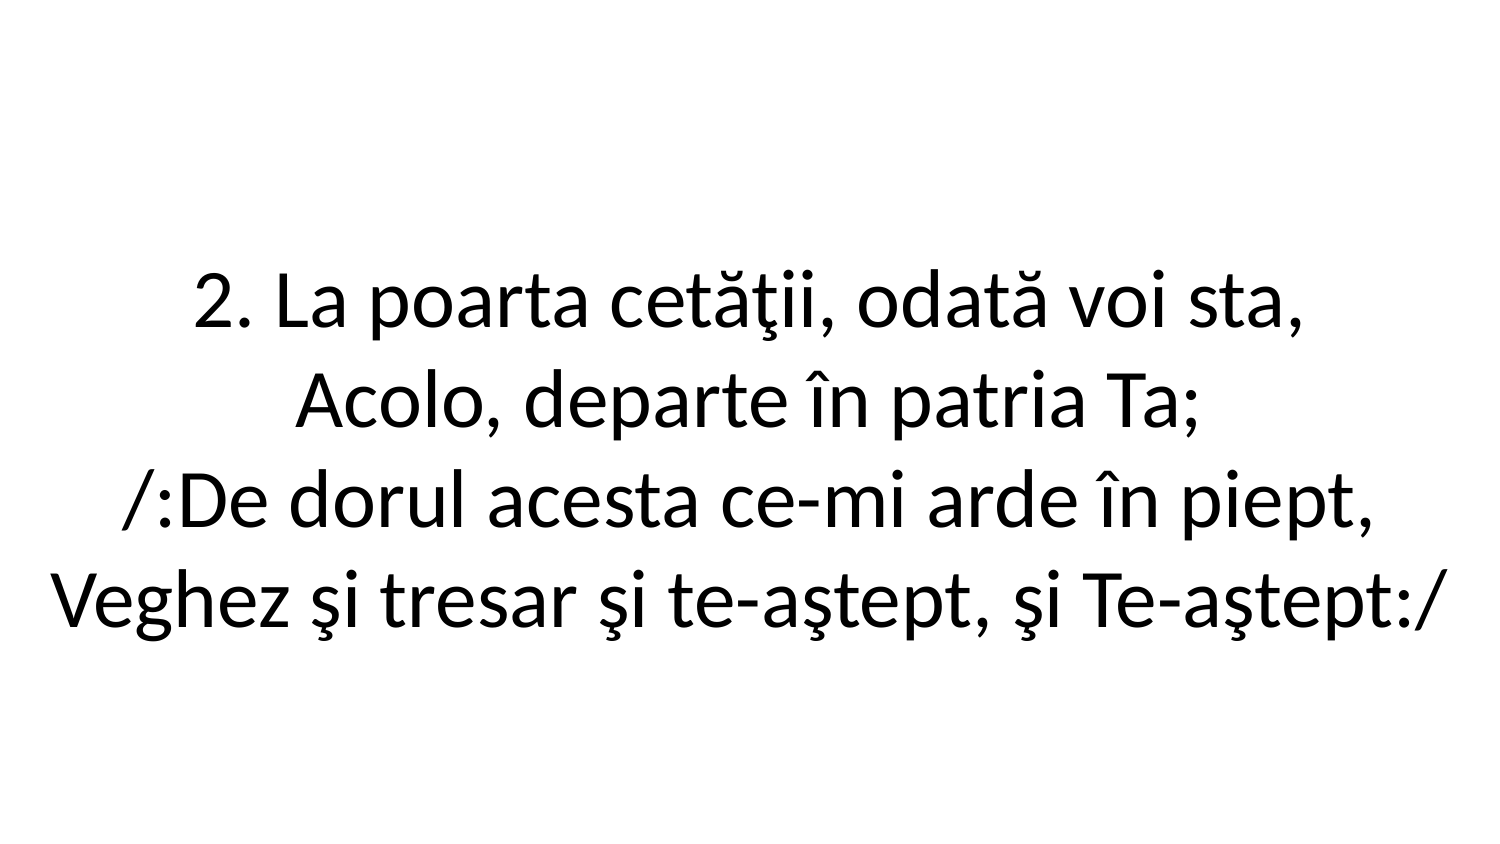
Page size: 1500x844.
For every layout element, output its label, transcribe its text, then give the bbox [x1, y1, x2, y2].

text_box 2. La poarta cetăţii, odată voi sta, Acolo, departe în patria Ta; /:De dorul acesta ce-mi arde în piept, Veghez şi tresar şi te-aştept, şi Te-aştept:/ [35, 192, 1465, 652]
